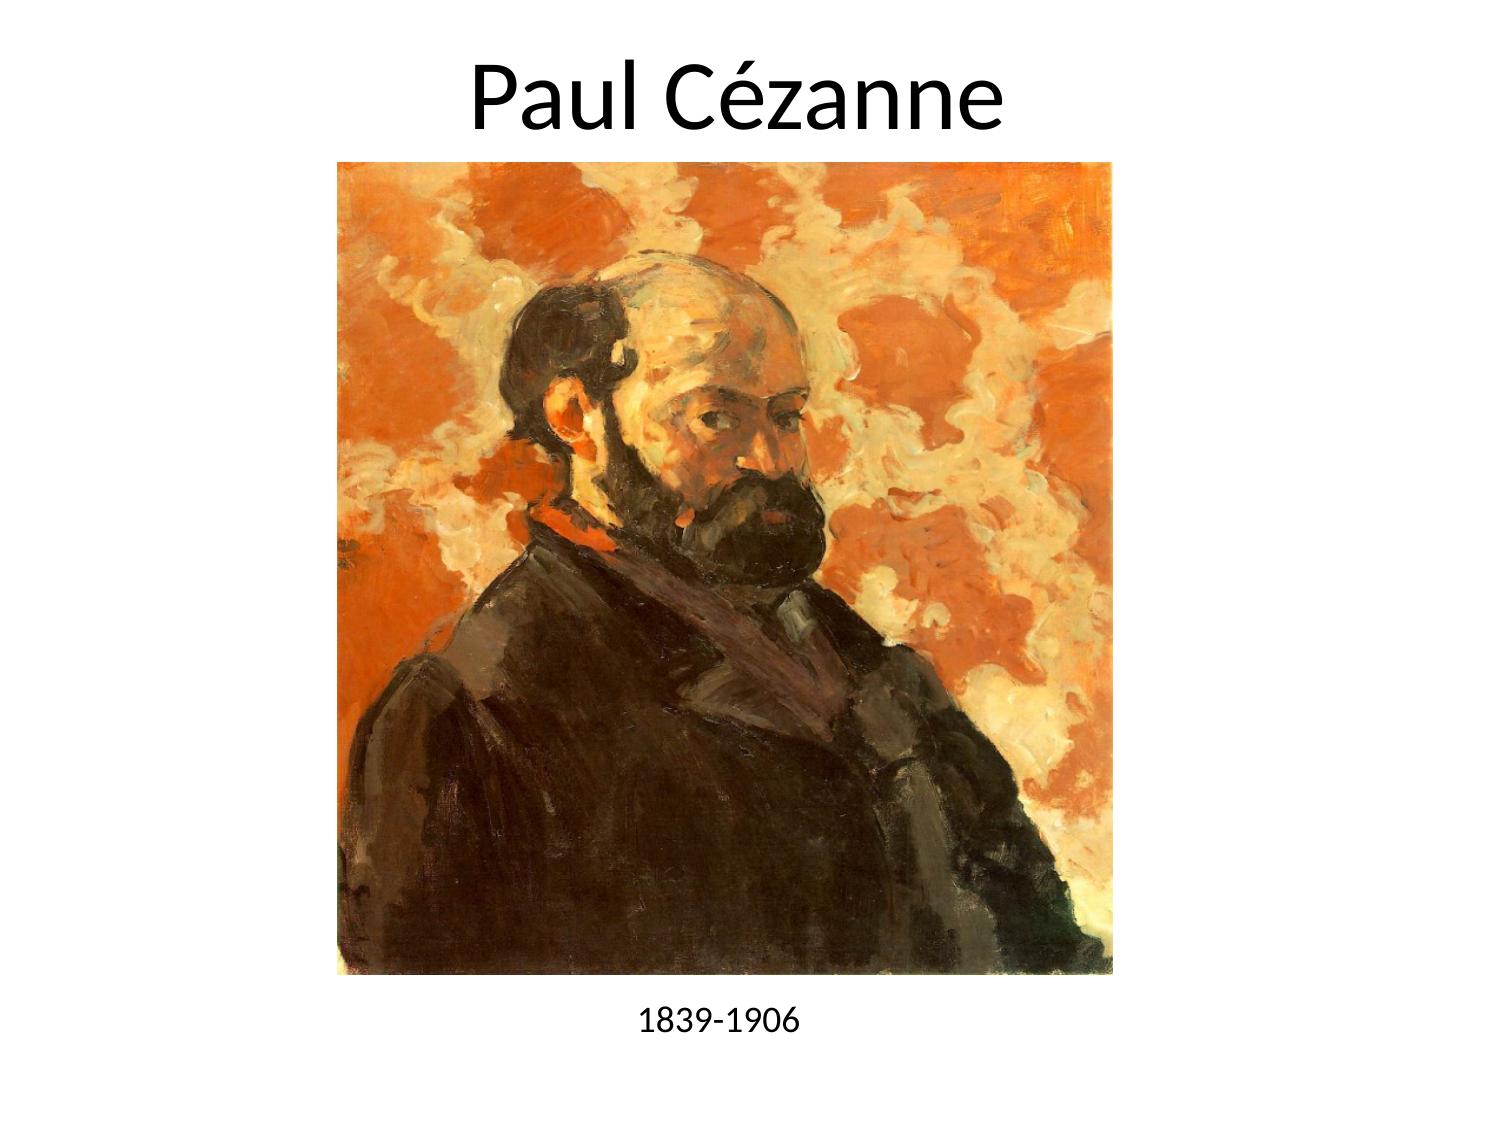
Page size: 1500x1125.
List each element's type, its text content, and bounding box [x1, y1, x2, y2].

text_box 1839-1906 [424, 987, 1013, 1048]
picture [337, 162, 1113, 976]
title Paul Cézanne [99, 0, 1375, 192]
